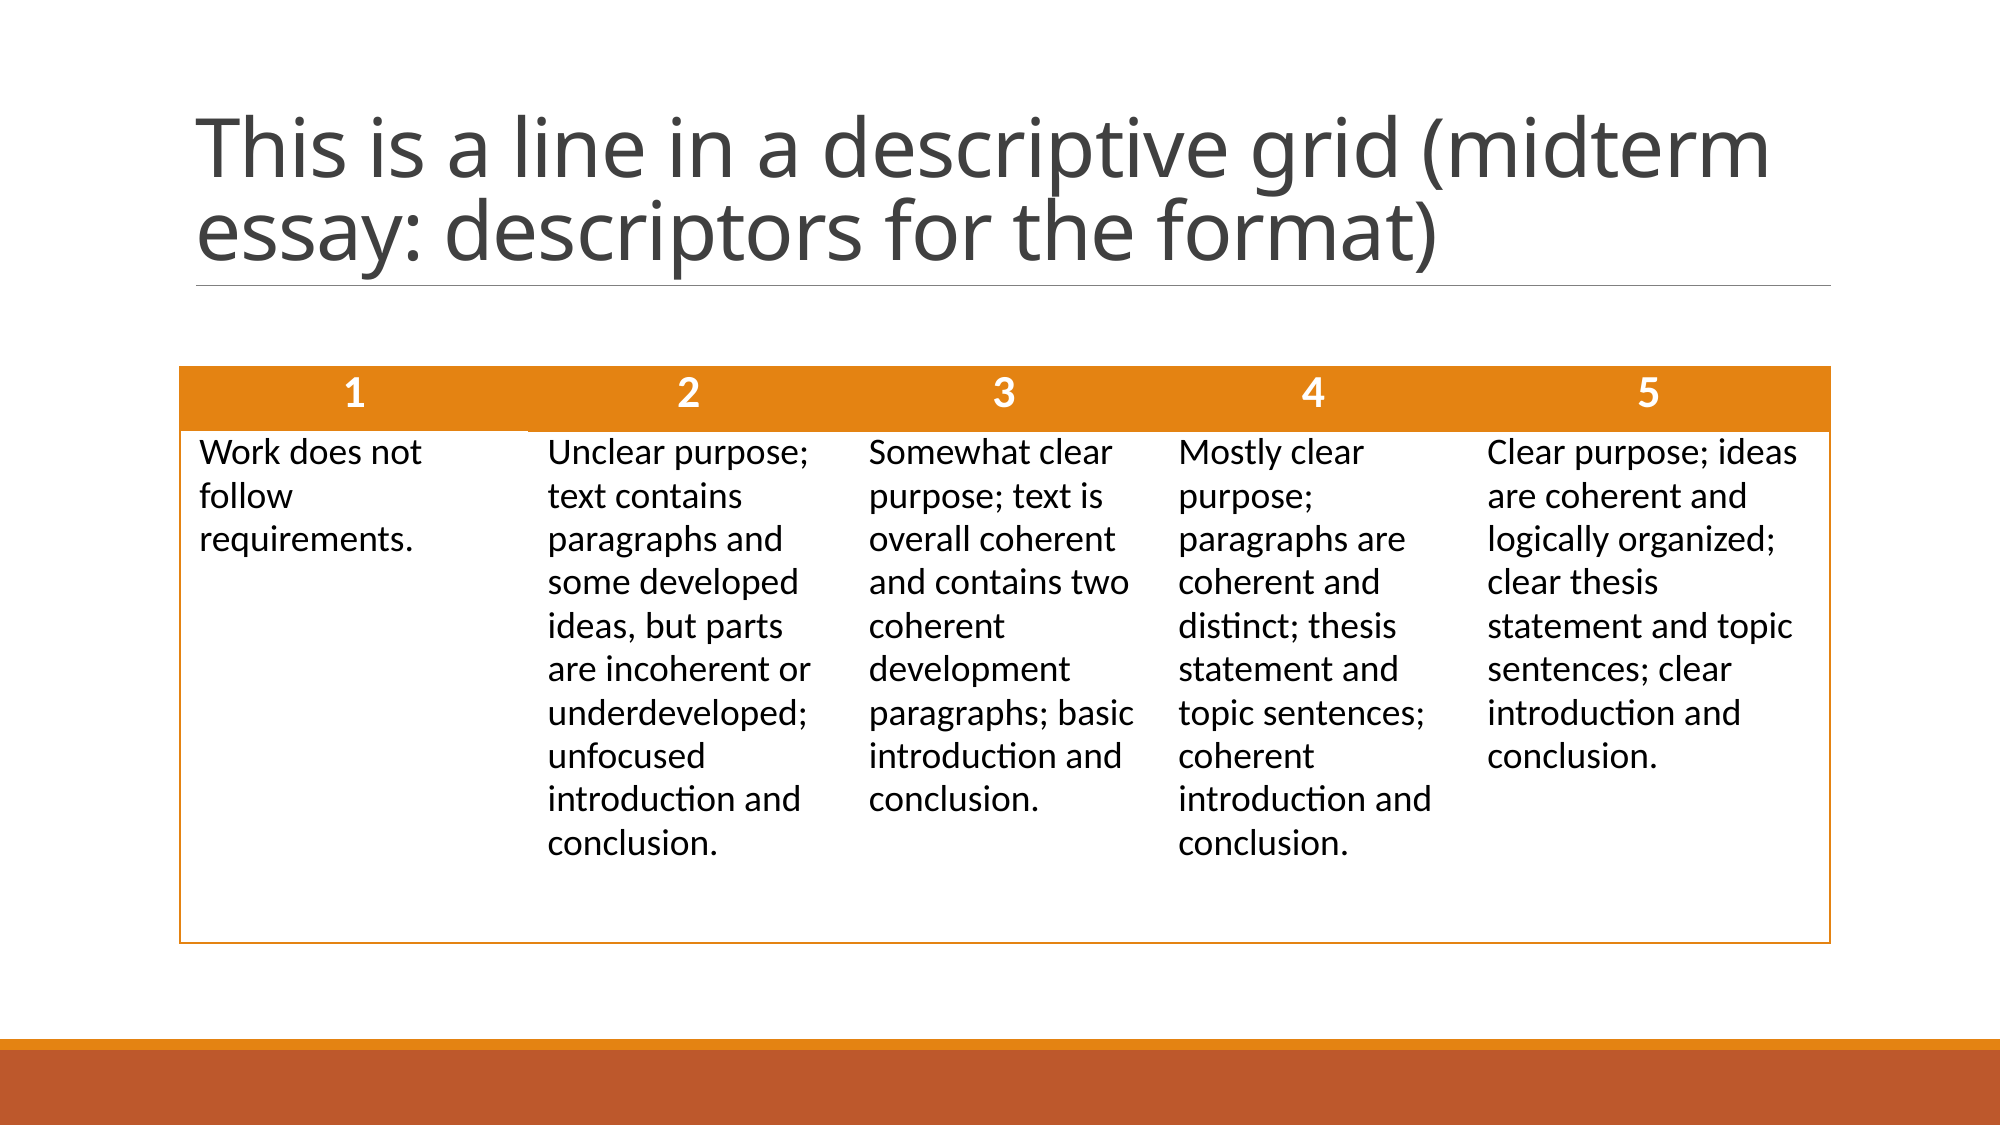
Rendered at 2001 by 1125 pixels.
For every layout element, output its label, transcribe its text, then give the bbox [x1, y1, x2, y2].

table_cell Work does not follow requirements. [181, 431, 528, 942]
table_header 1 [181, 368, 528, 431]
table_header 5 [1468, 368, 1829, 430]
table_cell Clear purpose; ideas are coherent and logically organized; clear thesis statement and topic sentences; clear introduction and conclusion. [1468, 432, 1829, 942]
table_header 3 [850, 368, 1159, 430]
table_header 2 [528, 368, 850, 430]
table_header 4 [1159, 368, 1468, 430]
title This is a line in a descriptive grid (midterm essay: descriptors for the format) [180, 47, 1830, 285]
table_cell Mostly clear purpose; paragraphs are coherent and distinct; thesis statement and topic sentences; coherent introduction and conclusion. [1159, 432, 1468, 942]
table_cell Somewhat clear purpose; text is overall coherent and contains two coherent development paragraphs; basic introduction and conclusion. [850, 432, 1159, 942]
table_cell Unclear purpose; text contains paragraphs and some developed ideas, but parts are incoherent or underdeveloped; unfocused introduction and conclusion. [528, 432, 850, 942]
